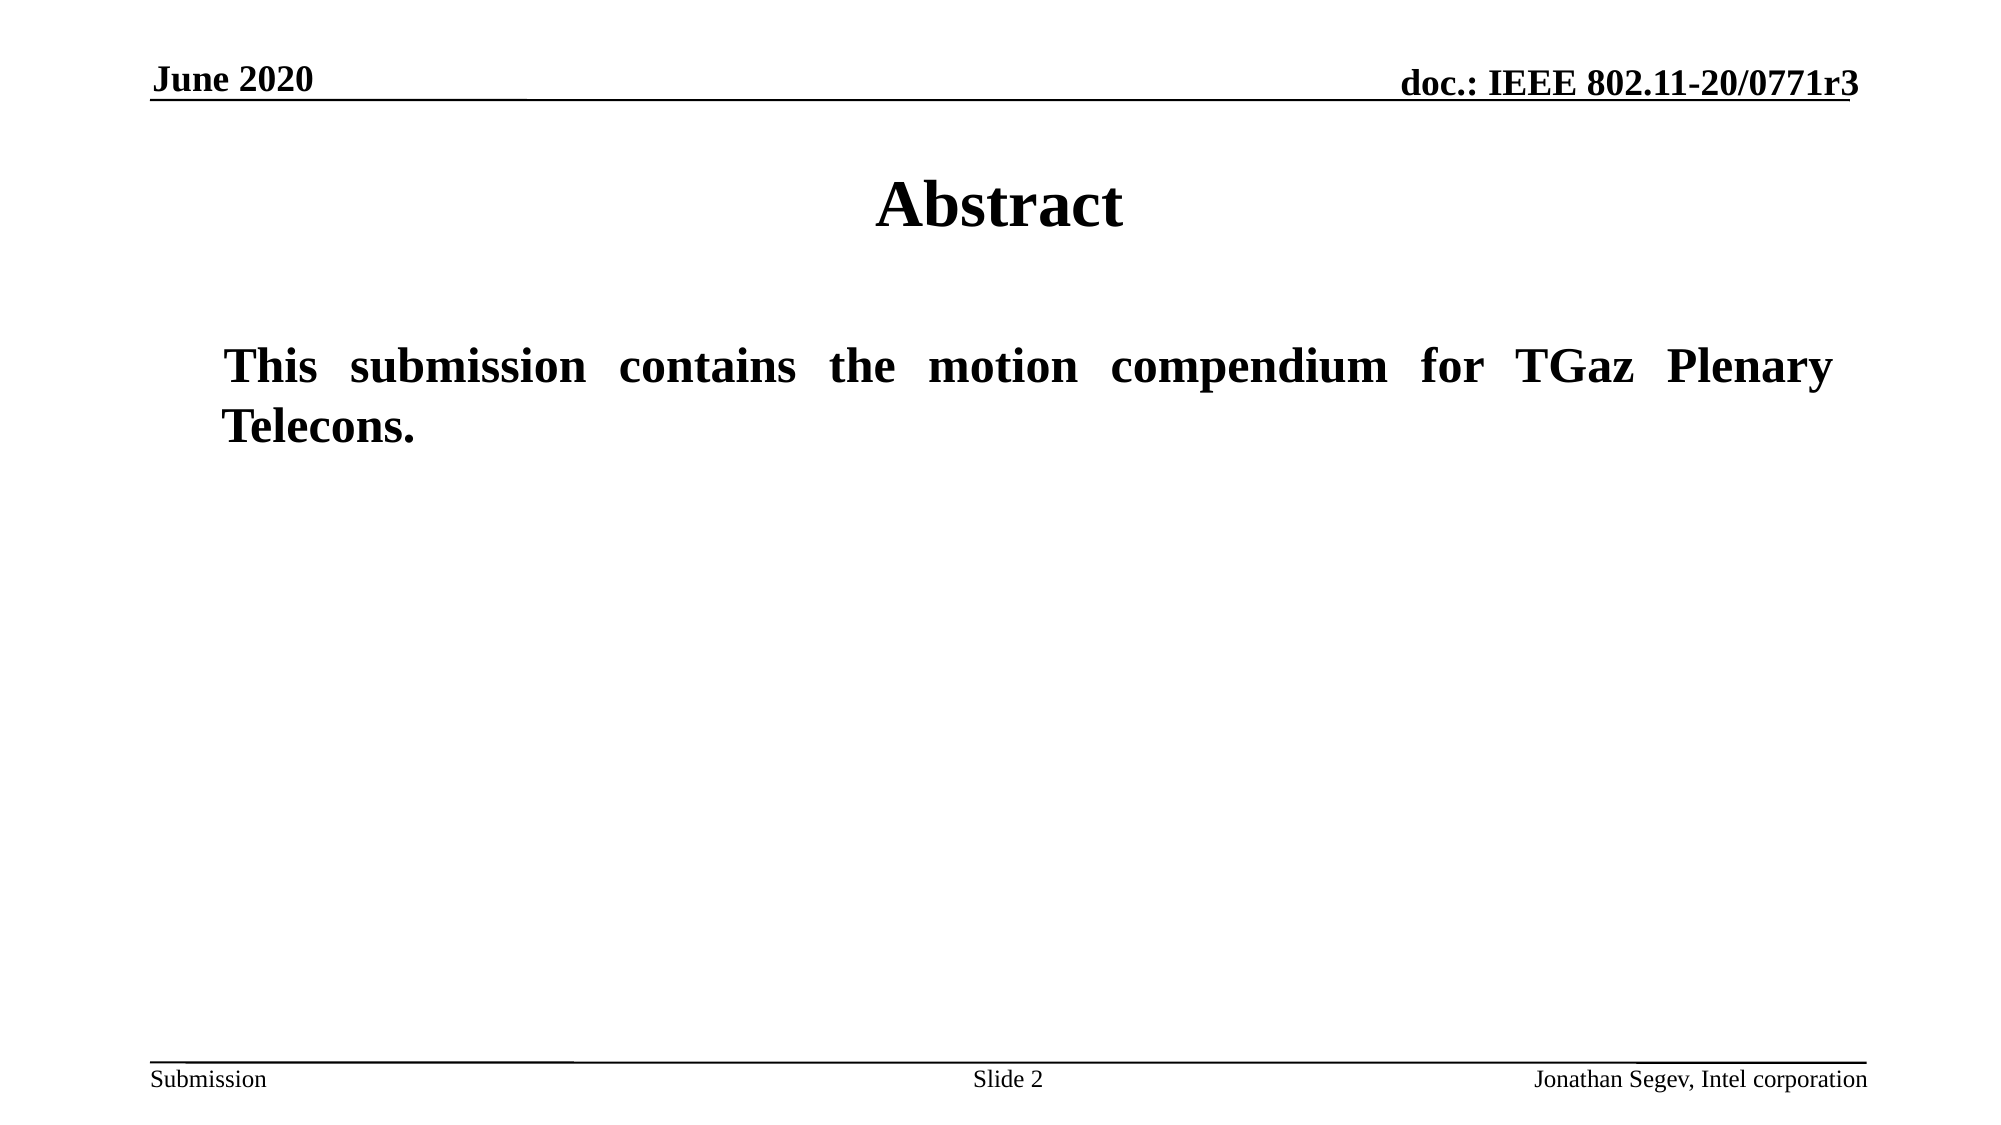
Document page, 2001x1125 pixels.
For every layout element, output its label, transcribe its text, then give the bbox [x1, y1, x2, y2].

title Abstract [149, 112, 1850, 288]
slide_number Slide 2 [950, 1061, 1067, 1123]
list This submission contains the motion compendium for TGaz Plenary Telecons. [149, 324, 1850, 1000]
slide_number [152, 54, 563, 100]
footer Jonathan Segev, Intel corporation [1171, 1061, 1869, 1093]
